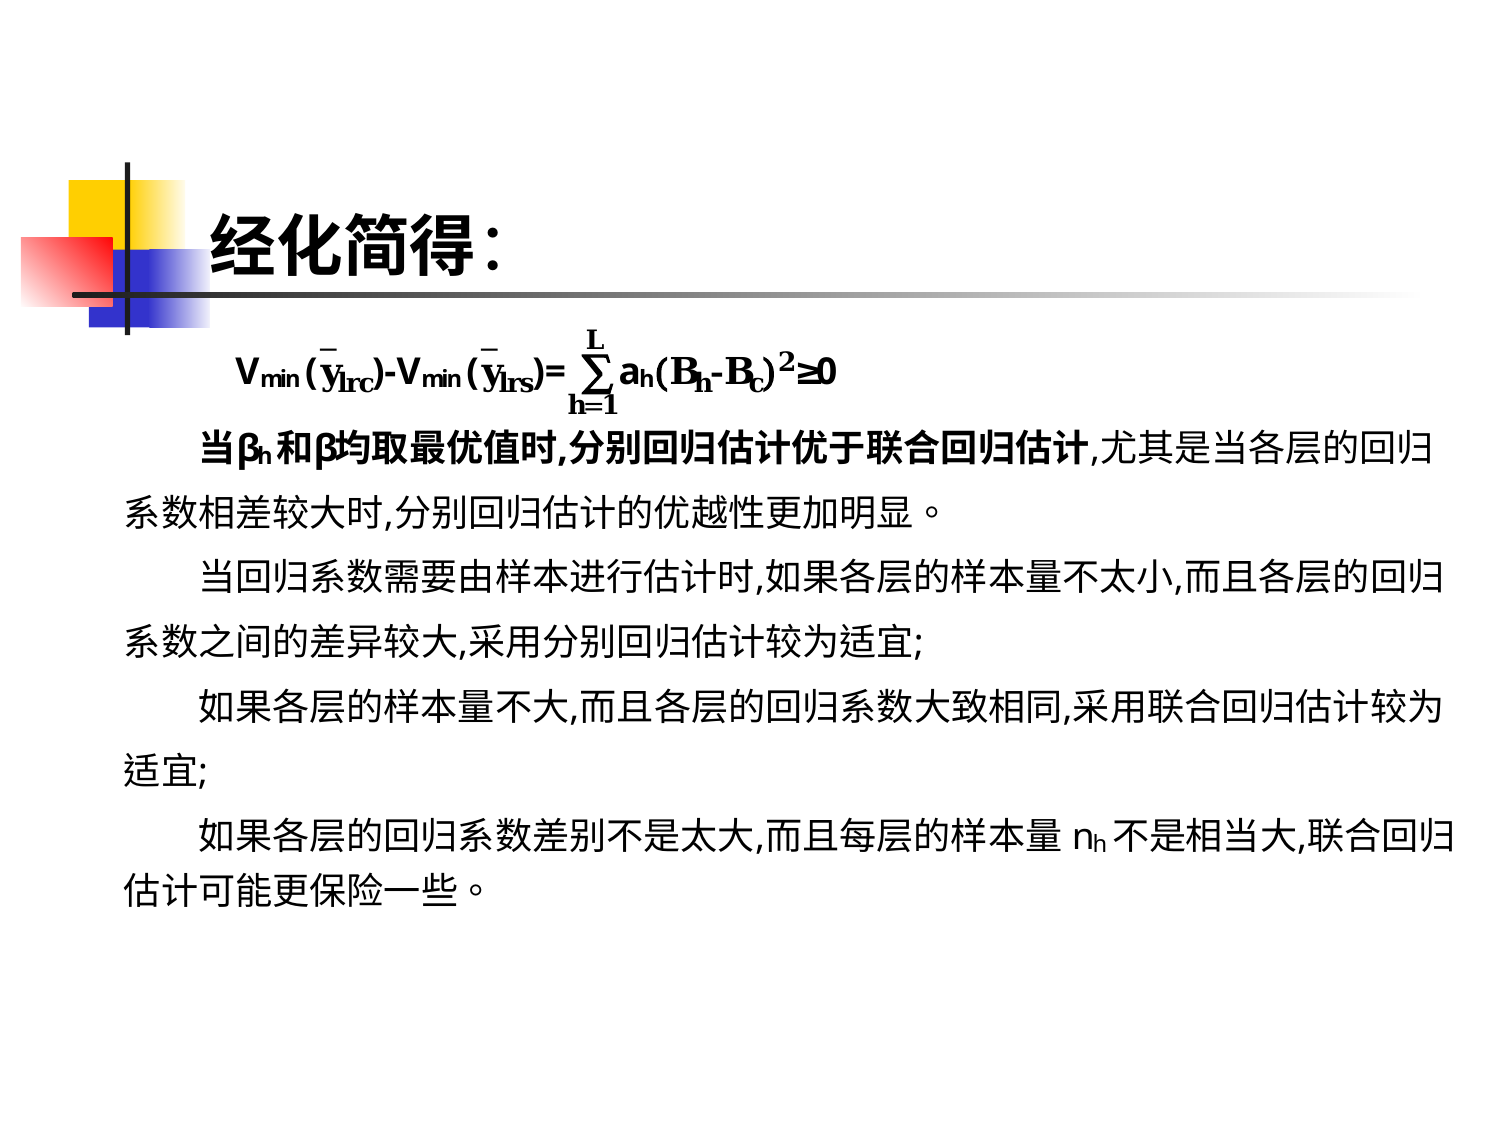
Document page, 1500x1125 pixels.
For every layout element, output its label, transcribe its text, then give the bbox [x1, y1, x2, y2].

text_box 经化简得： [194, 196, 928, 291]
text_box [123, 326, 1467, 1032]
